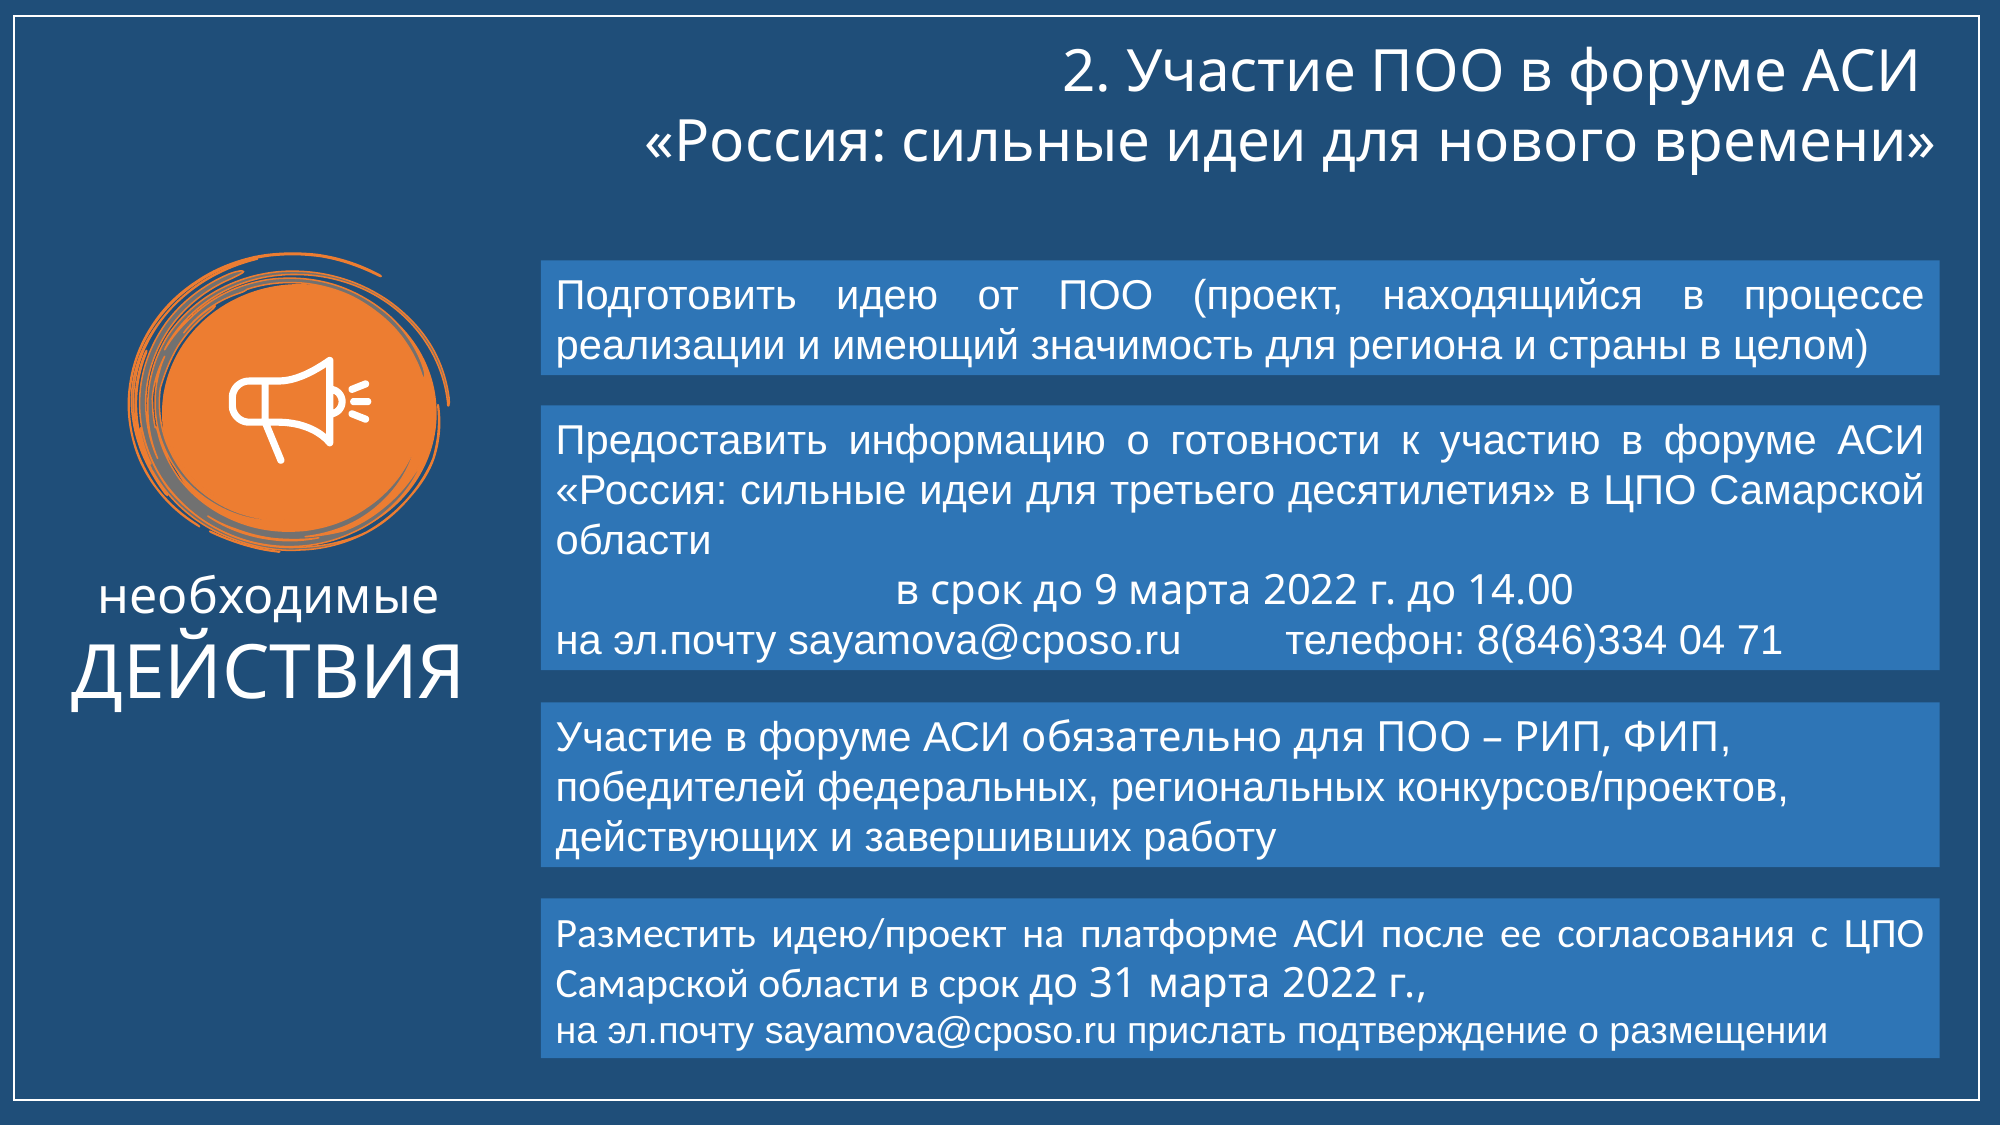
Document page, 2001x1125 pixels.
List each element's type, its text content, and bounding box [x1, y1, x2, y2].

text_box Подготовить идею от ПОО (проект, находящийся в процессе реализации и имеющий значимость для региона и страны в целом) [540, 260, 1940, 376]
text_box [228, 356, 372, 464]
text_box необходимые ДЕЙСТВИЯ [56, 556, 481, 722]
text_box [13, 15, 1980, 1101]
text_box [126, 253, 450, 553]
text_box Предоставить информацию о готовности к участию в форуме АСИ «Россия: сильные идеи для третьего десятилетия» в ЦПО Самарской области в срок до 9 марта 2022 г. до 14.00 на эл.почту sayamova@cposo.ru телефон: 8(846)334 04 71 [540, 405, 1940, 671]
text_box Участие в форуме АСИ обязательно для ПОО – РИП, ФИП, победителей федеральных, региональных конкурсов/проектов, действующих и завершивших работу [540, 702, 1940, 868]
text_box Разместить идею/проект на платформе АСИ после ее согласования с ЦПО Самарской области в срок до 31 марта 2022 г., на эл.почту sayamova@cposo.ru прислать подтверждение о размещении [540, 898, 1940, 1059]
